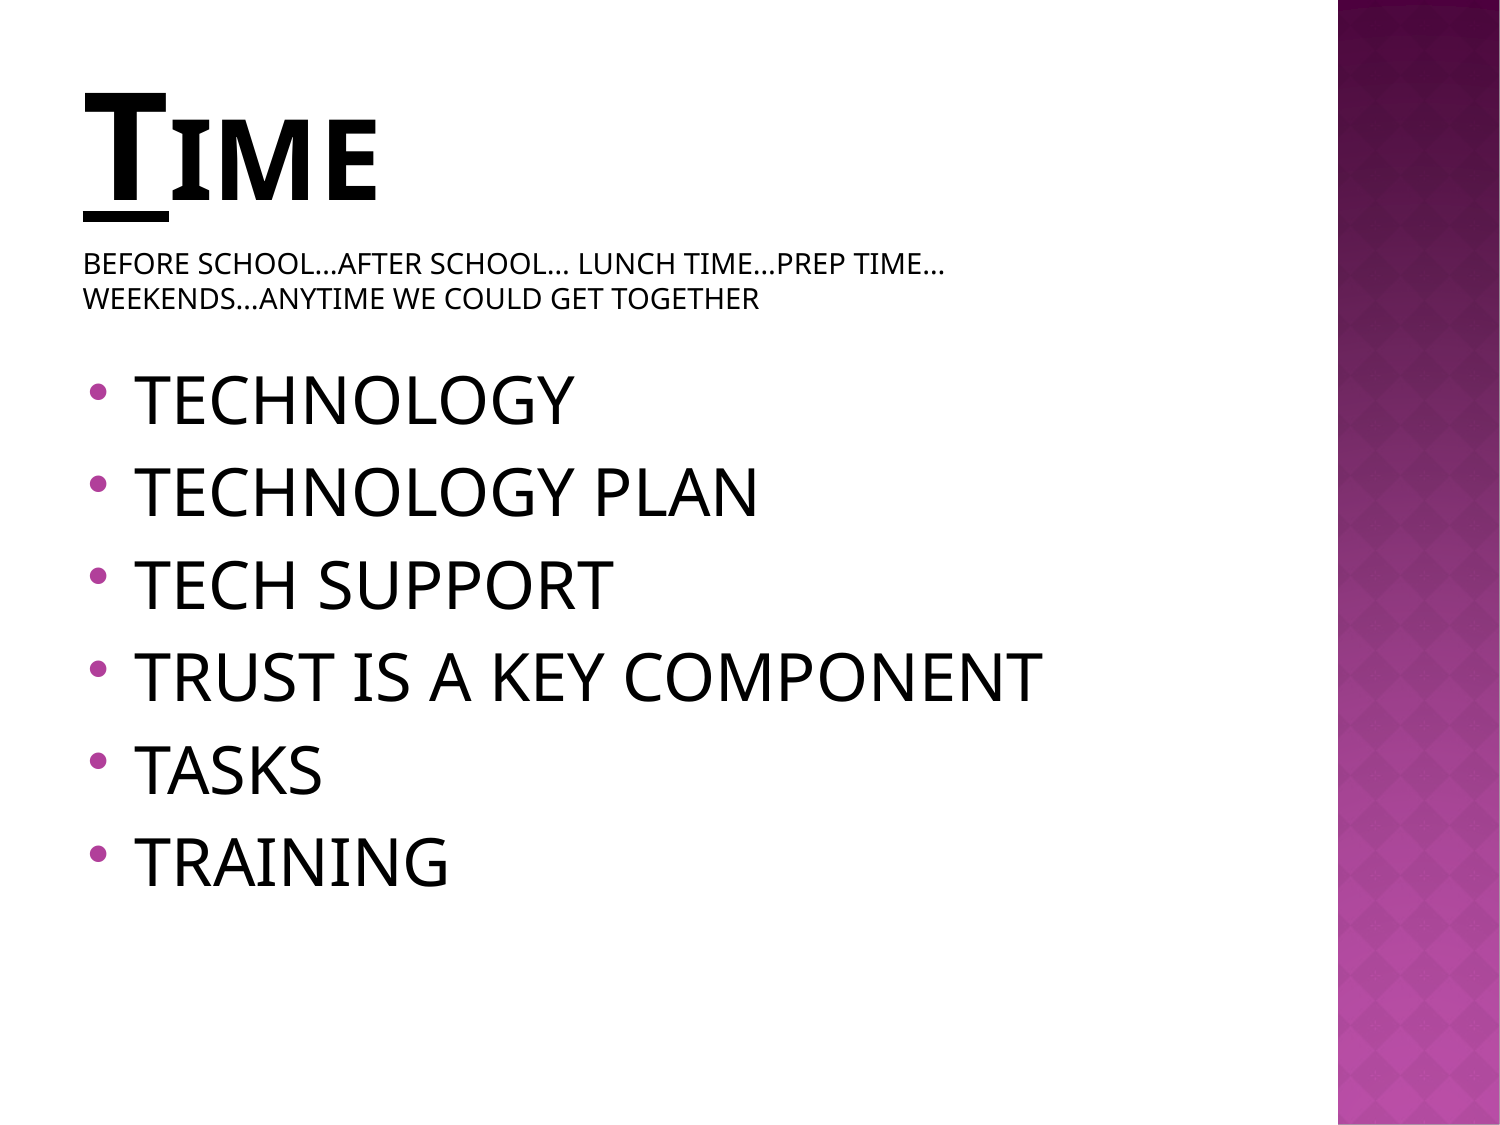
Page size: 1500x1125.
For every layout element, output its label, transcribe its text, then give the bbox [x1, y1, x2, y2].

picture [1337, 0, 1500, 1125]
title Time [75, 37, 1043, 230]
list TECHNOLOGY TECHNOLOGY PLAN TECH SUPPORT TRUST IS A KEY COMPONENT TASKS TRAINING [74, 349, 1263, 1068]
list BEFORE SCHOOL…AFTER SCHOOL… LUNCH TIME…PREP TIME… WEEKENDS…ANYTIME WE COULD GET TOGETHER [74, 245, 1043, 345]
